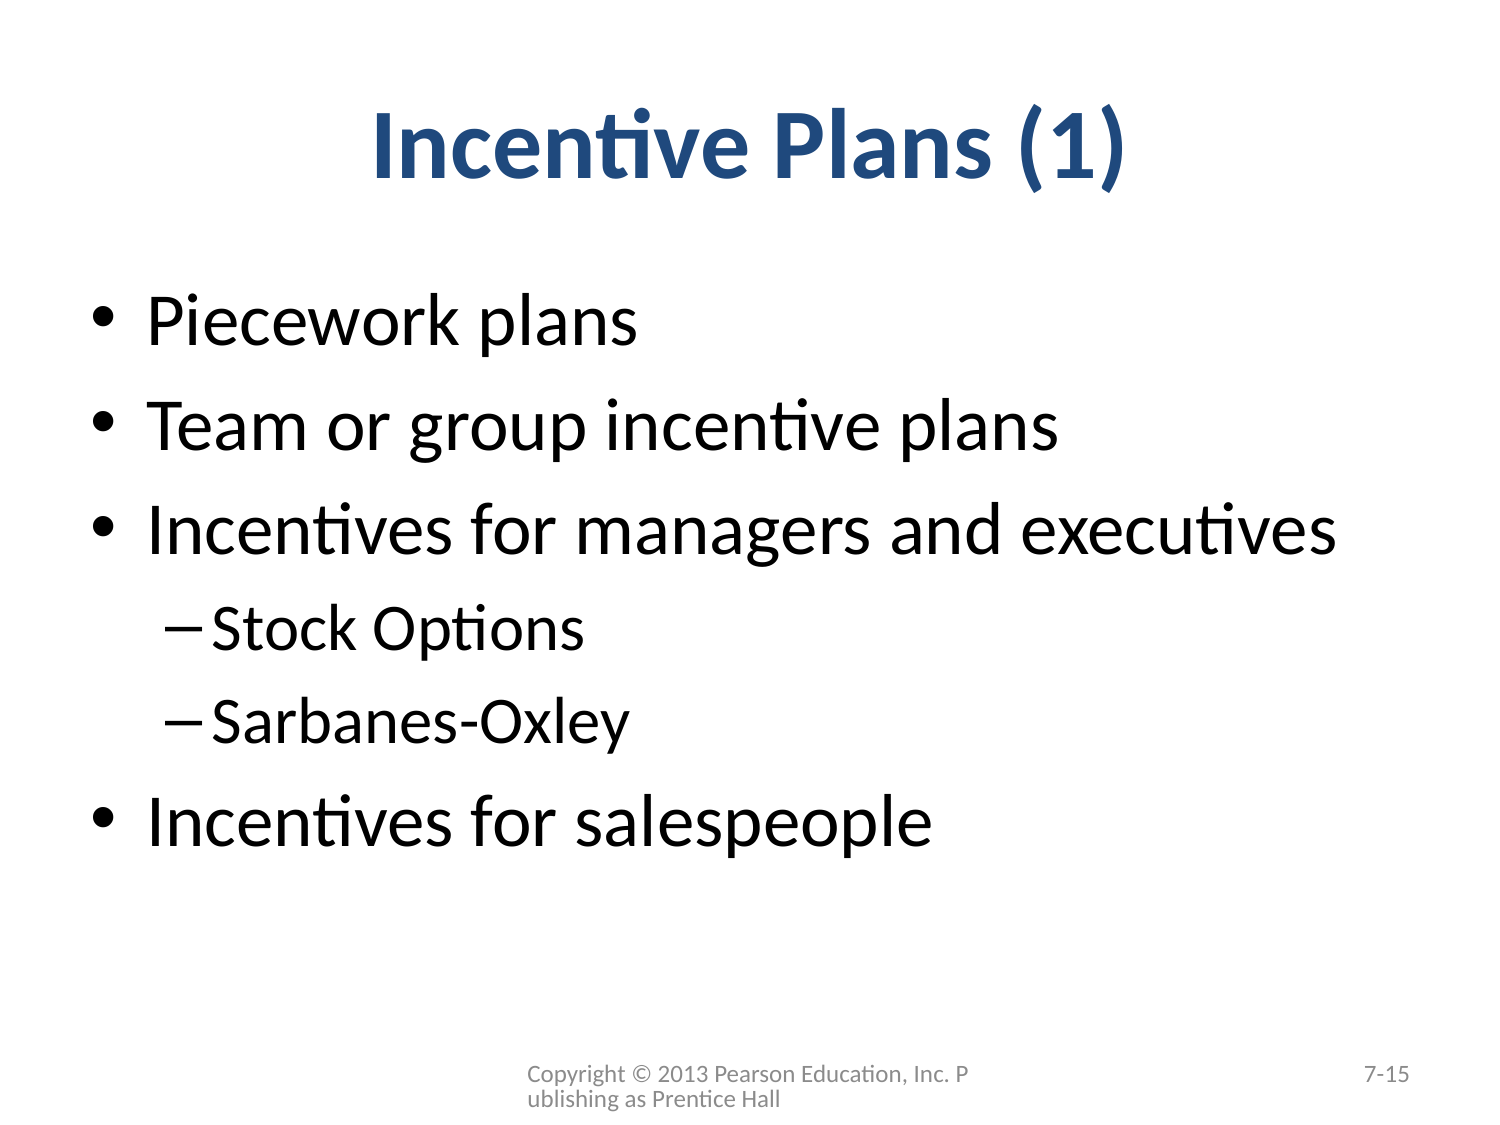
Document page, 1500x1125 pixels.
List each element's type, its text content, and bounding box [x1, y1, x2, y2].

title Incentive Plans (1) [75, 45, 1425, 233]
slide_number 7-15 [1074, 1042, 1425, 1103]
list Piecework plans Team or group incentive plans Incentives for managers and executives Stock Options Sarbanes-Oxley Incentives for salespeople [75, 262, 1425, 1005]
footer Copyright © 2013 Pearson Education, Inc. Publishing as Prentice Hall [512, 1042, 988, 1103]
